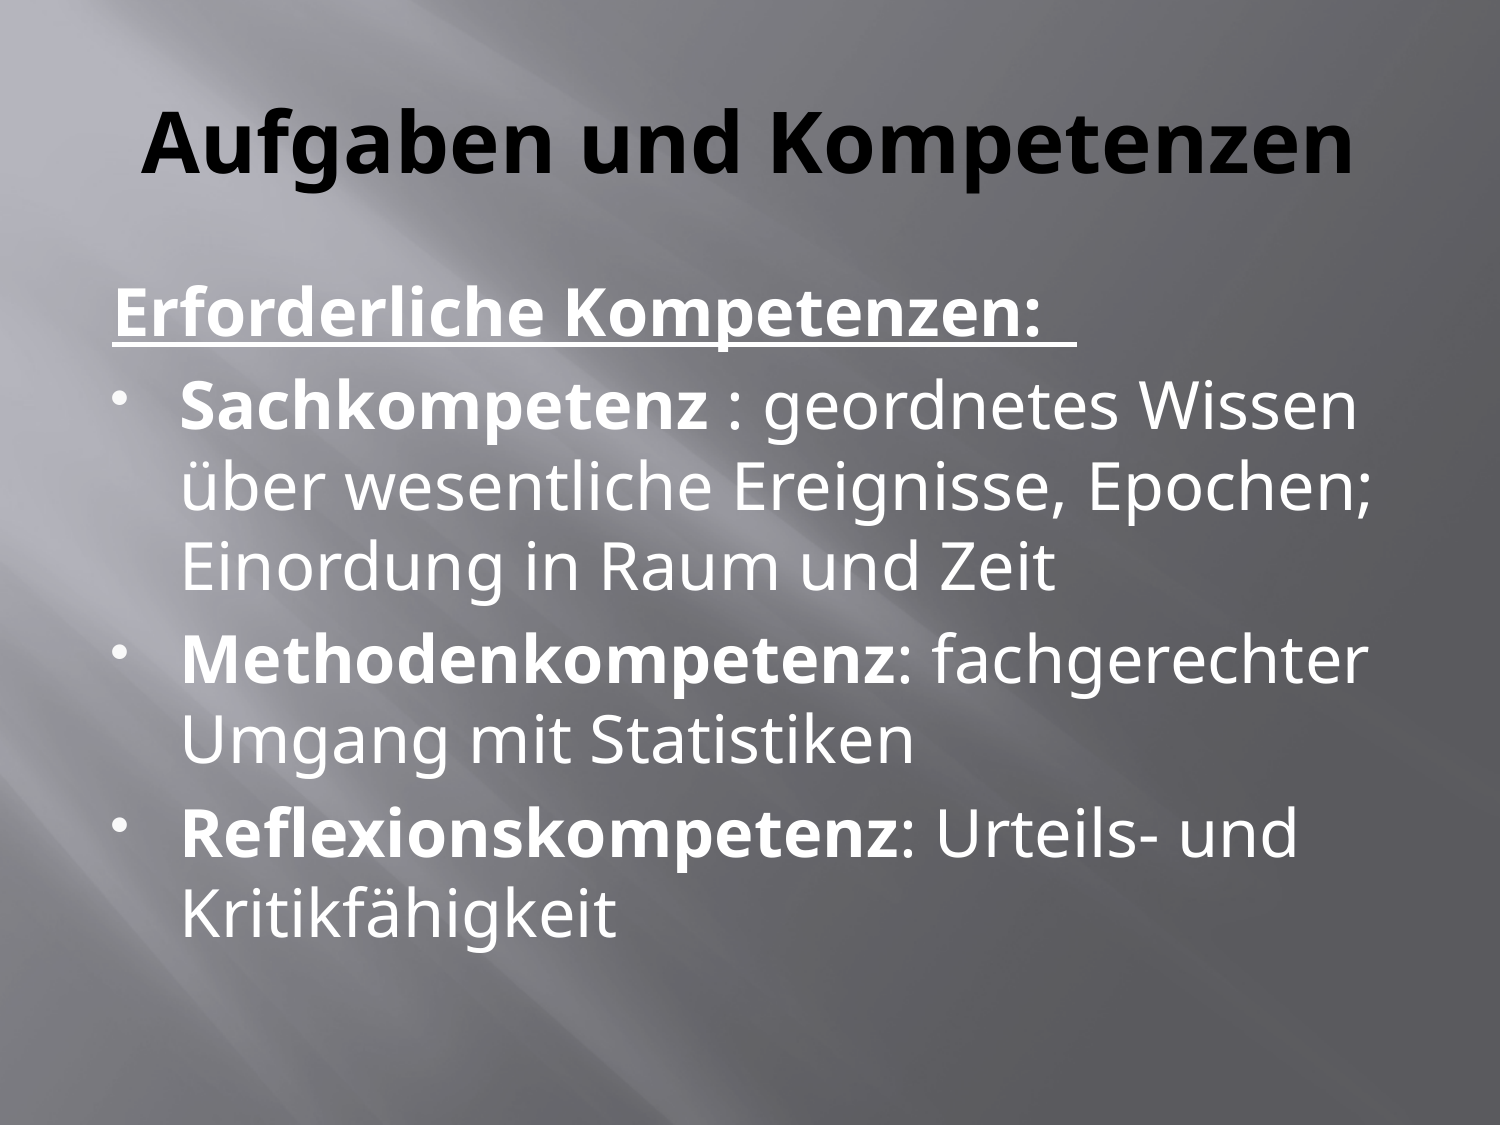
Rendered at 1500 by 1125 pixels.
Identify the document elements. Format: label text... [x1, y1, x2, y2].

title Aufgaben und Kompetenzen [75, 45, 1425, 233]
list Erforderliche Kompetenzen: Sachkompetenz : geordnetes Wissen über wesentliche Ereignisse, Epochen; Einordung in Raum und Zeit Methodenkompetenz: fachgerechter Umgang mit Statistiken Reflexionskompetenz: Urteils- und Kritikfähigkeit [75, 262, 1425, 1035]
